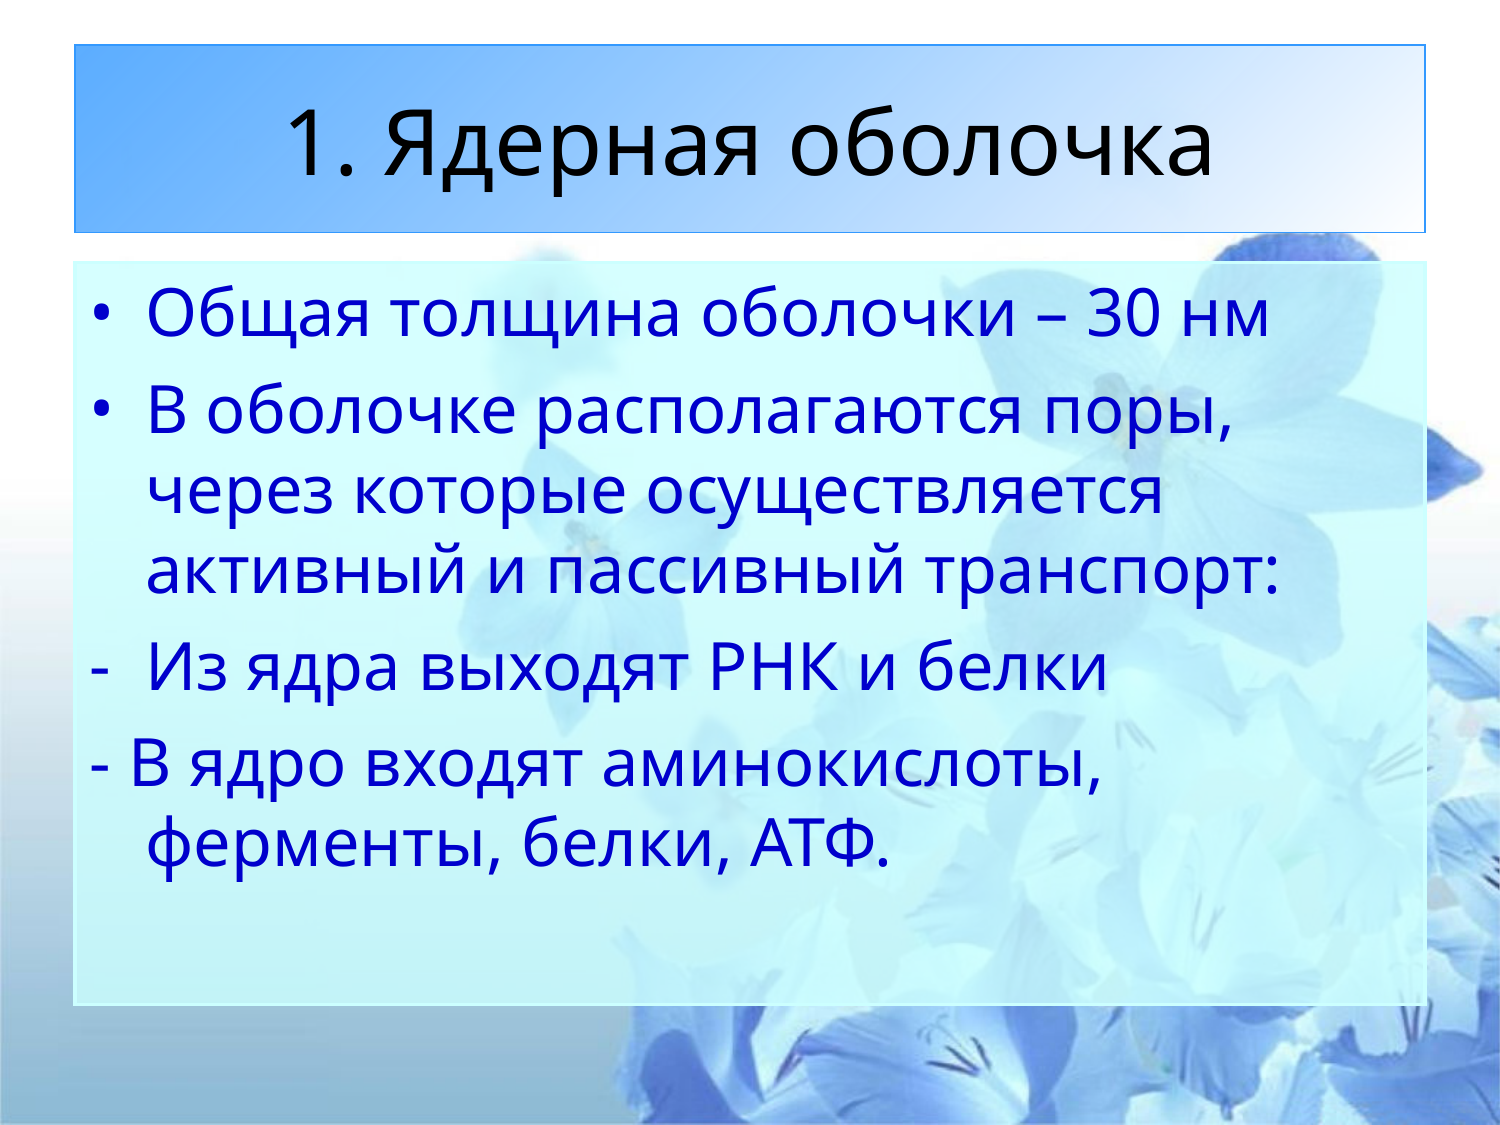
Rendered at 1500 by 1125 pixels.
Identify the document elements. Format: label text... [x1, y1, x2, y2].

title 1. Ядерная оболочка [74, 44, 1426, 233]
picture [0, 0, 1500, 1125]
list Общая толщина оболочки – 30 нм В оболочке располагаются поры, через которые осуществляется активный и пассивный транспорт: Из ядра выходят РНК и белки - В ядро входят аминокислоты, ферменты, белки, АТФ. [74, 262, 1426, 1006]
